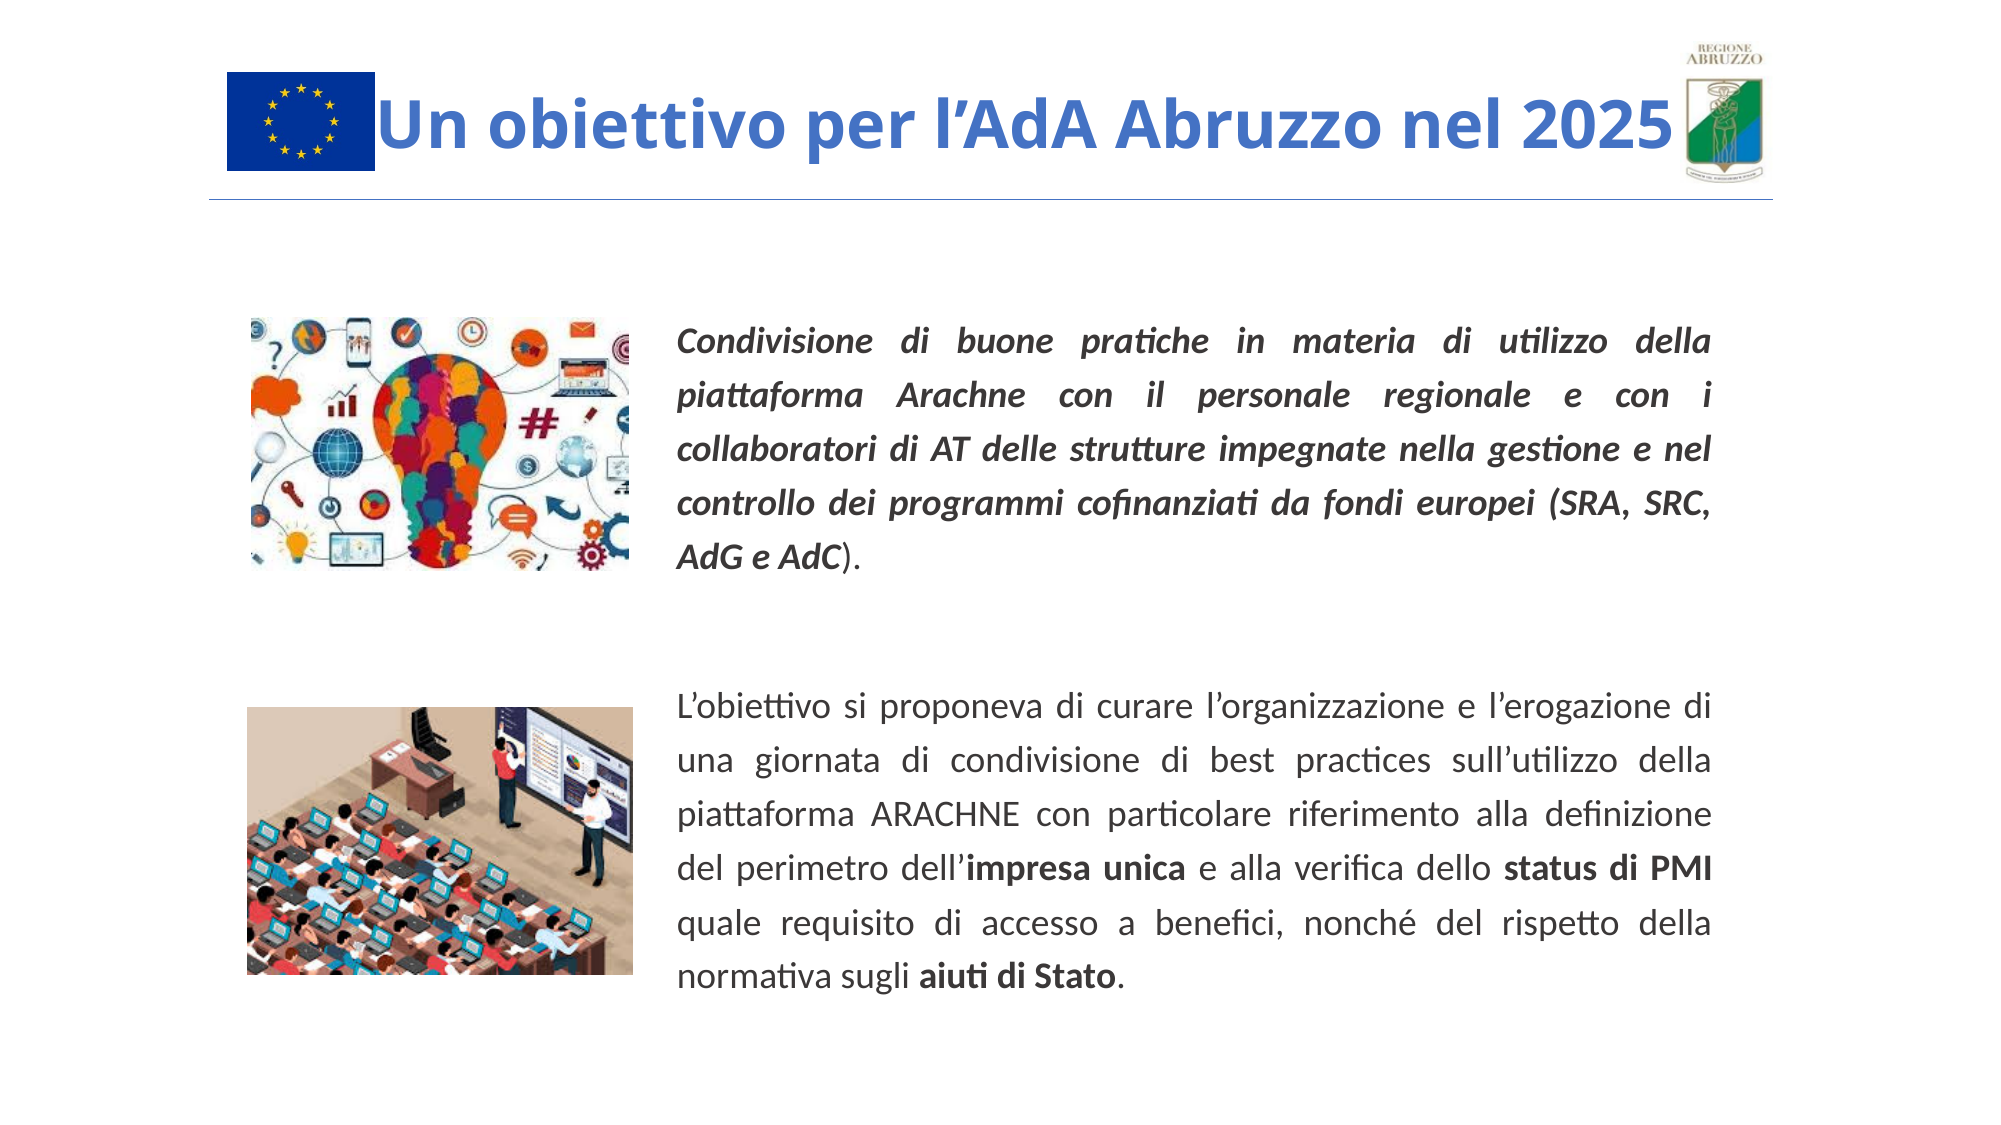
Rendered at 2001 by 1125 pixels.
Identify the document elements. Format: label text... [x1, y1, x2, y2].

picture [251, 317, 629, 571]
picture [1680, 41, 1773, 184]
picture [247, 707, 633, 975]
list Condivisione di buone pratiche in materia di utilizzo della piattaforma Arachne con il personale regionale e con i collaboratori di AT delle strutture impegnate nella gestione e nel controllo dei programmi cofinanziati da fondi europei (SRA, SRC, AdG e AdC). L’obiettivo si proponeva di curare l’organizzazione e l’erogazione di una giornata di condivisione di best practices sull’utilizzo della piattaforma ARACHNE con particolare riferimento alla definizione del perimetro dell’impresa unica e alla verifica dello status di PMI quale requisito di accesso a benefici, nonché del rispetto della normativa sugli aiuti di Stato. [661, 299, 1729, 1014]
picture [227, 72, 375, 171]
title Un obiettivo per l’AdA Abruzzo nel 2025 [276, 71, 1680, 182]
